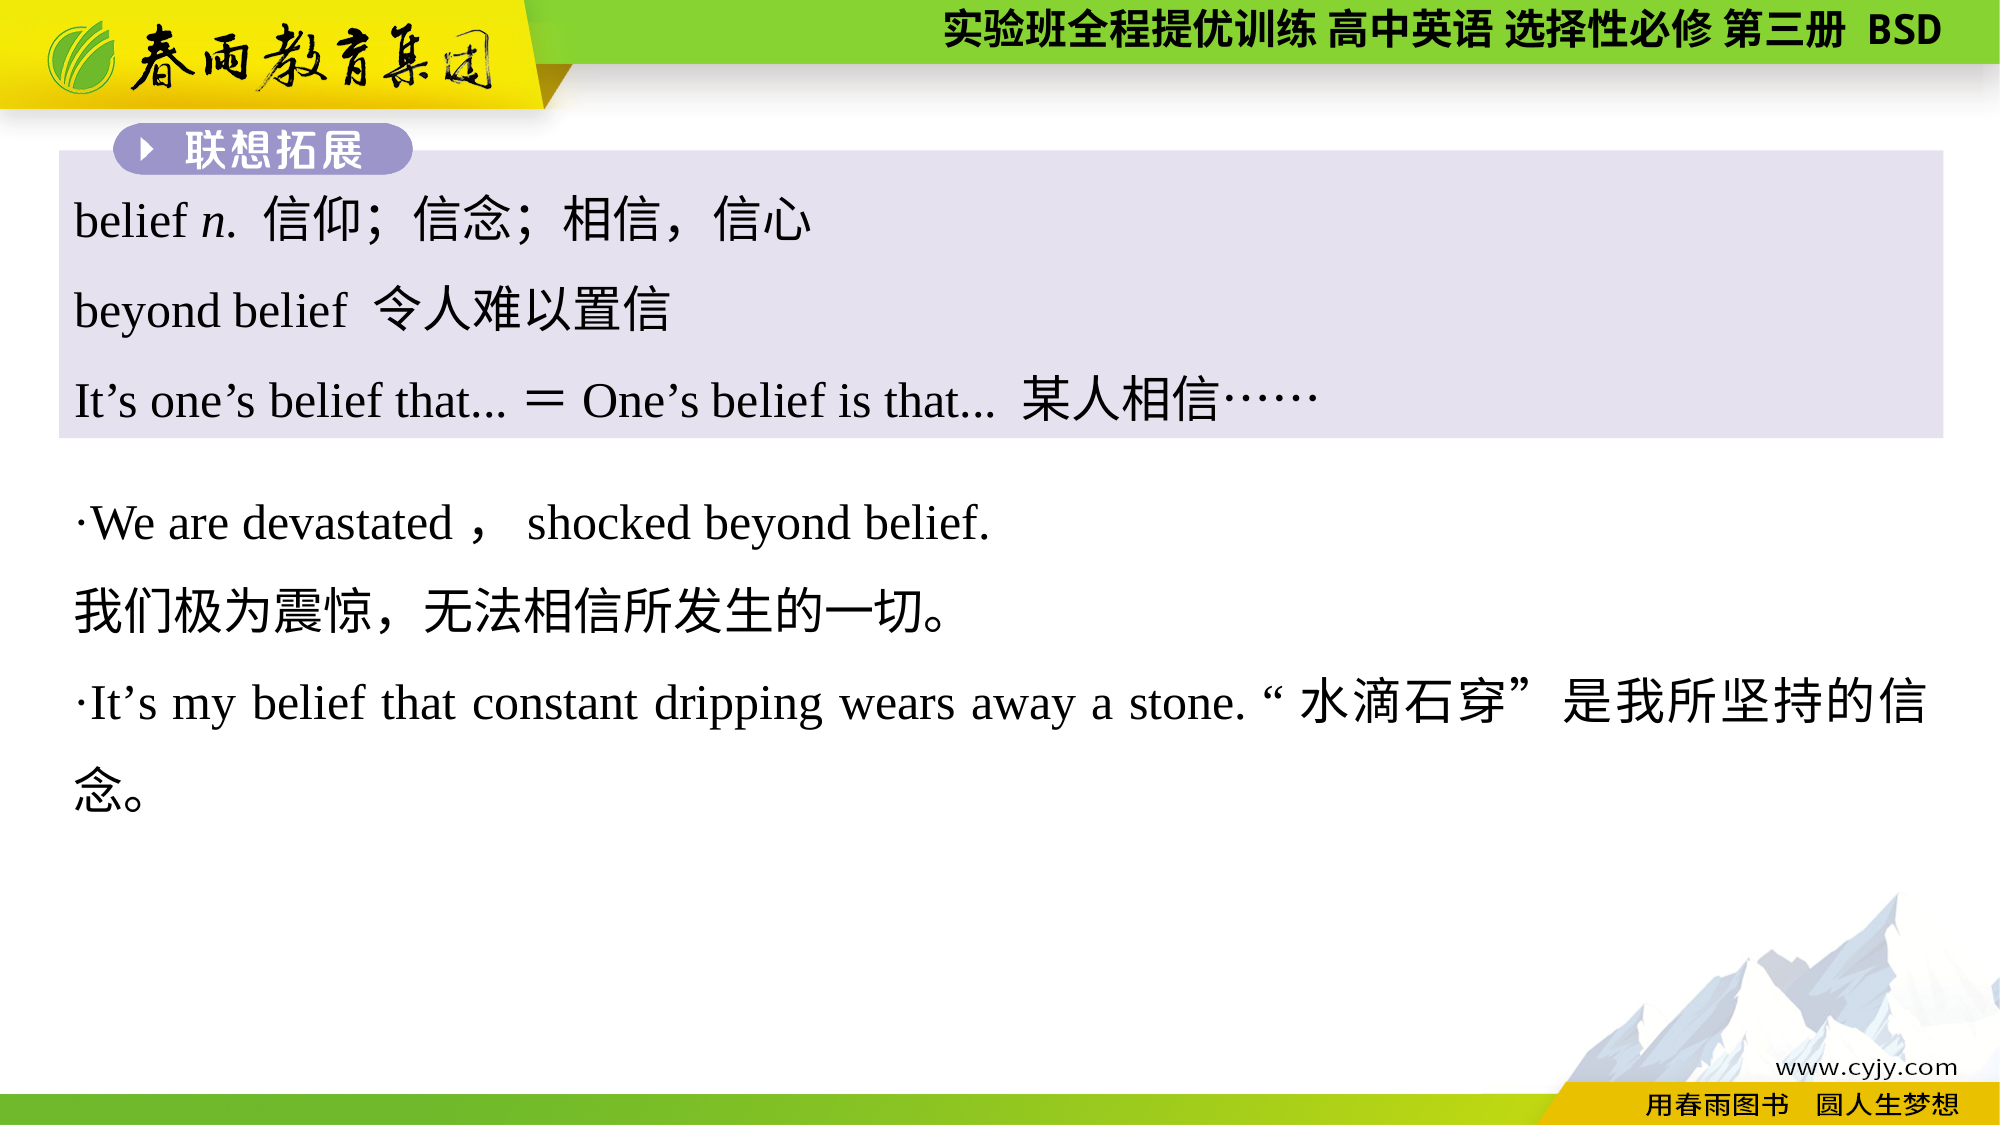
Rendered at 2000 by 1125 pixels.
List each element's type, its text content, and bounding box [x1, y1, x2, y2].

list belief n. 信仰；信念；相信，信心 beyond belief 令人难以置信 It’s one’s belief that...＝One’s belief is that... 某人相信…… [59, 150, 1944, 439]
picture [0, 0, 2000, 1125]
text_box ·We are devastated，shocked beyond belief. 我们极为震惊，无法相信所发生的一切。 ·It’s my belief that constant dripping wears away a stone. “水滴石穿”是我所坚持的信念。 [59, 451, 1944, 827]
